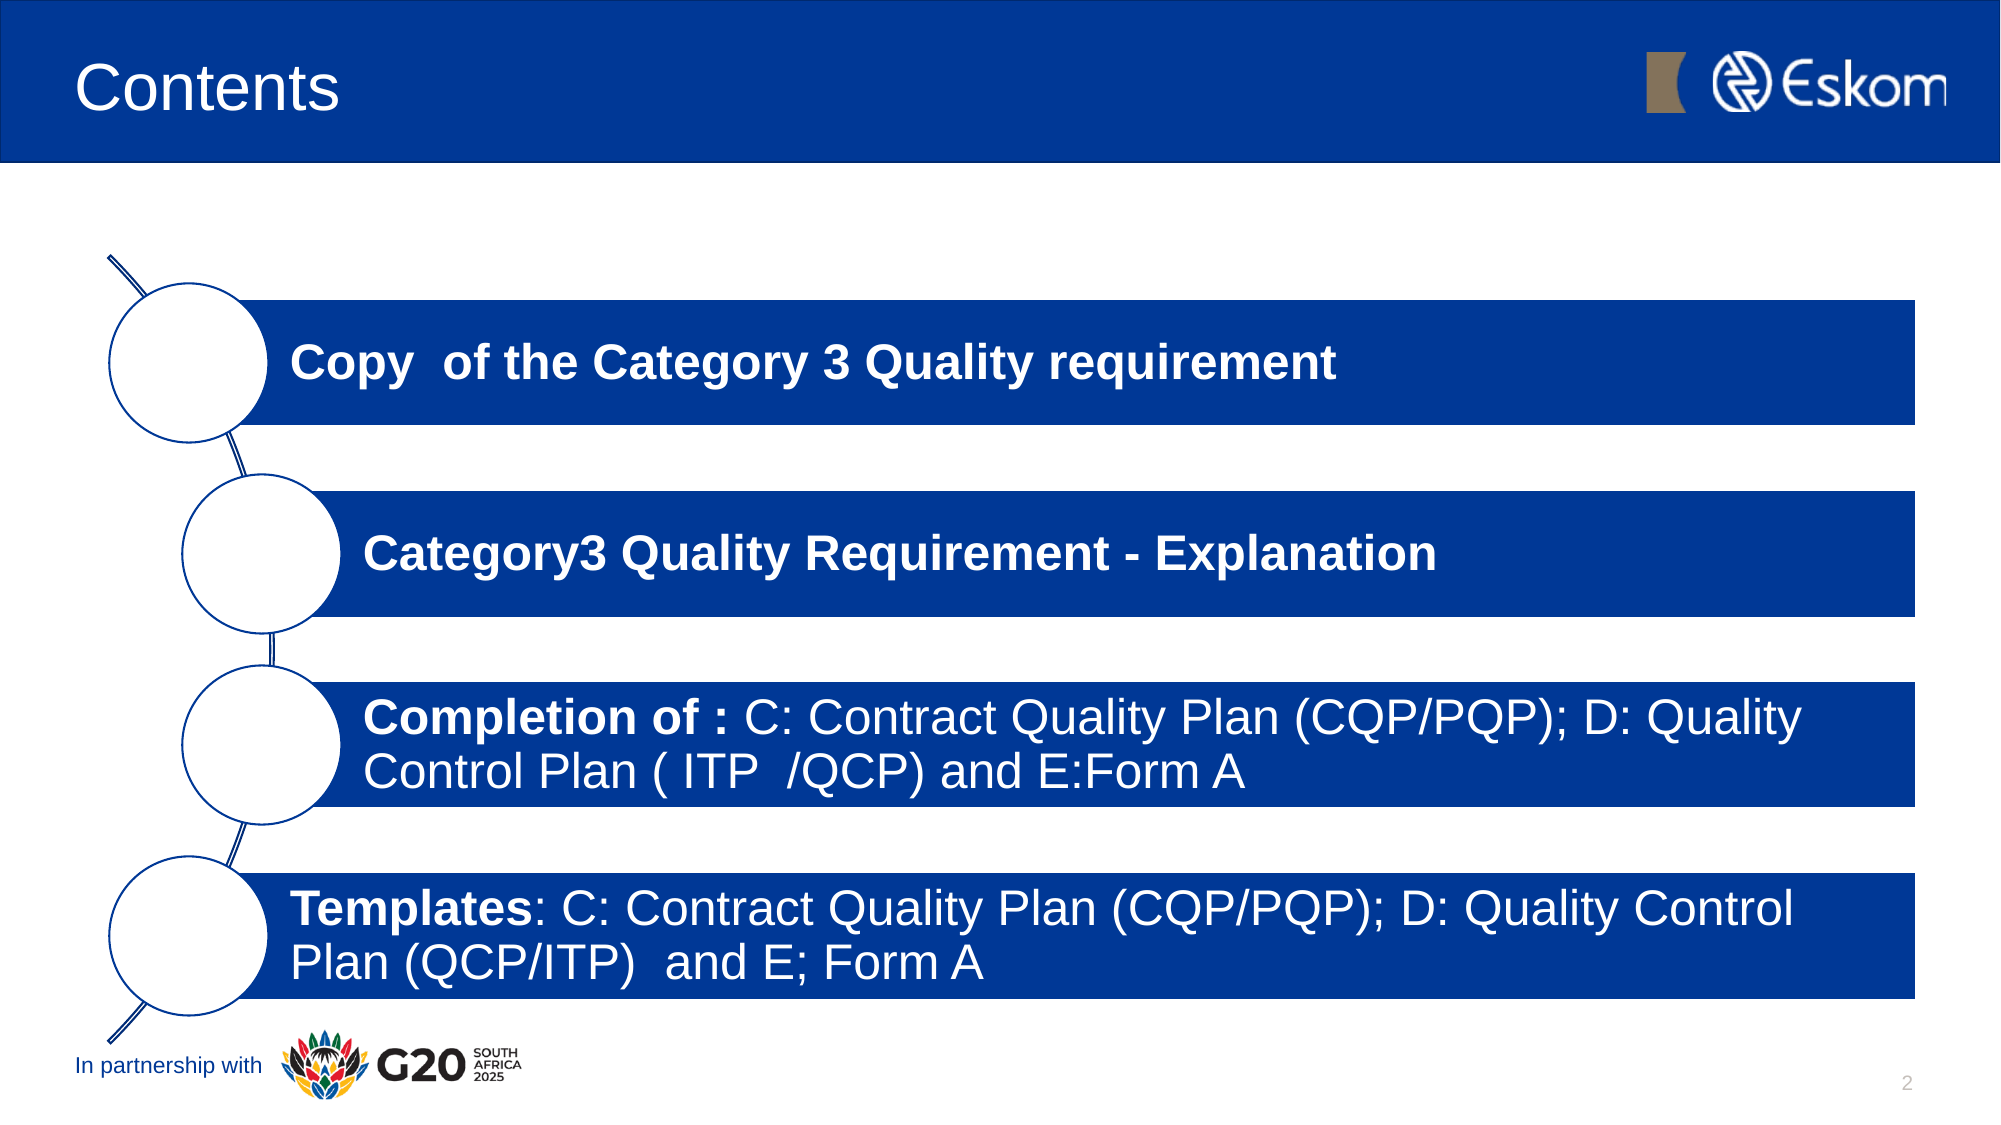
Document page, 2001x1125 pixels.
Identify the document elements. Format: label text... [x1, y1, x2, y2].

slide_number [99, 1064, 481, 1103]
title Contents [59, 33, 1620, 143]
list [95, 235, 1929, 1064]
slide_number 2 [1567, 1064, 1929, 1103]
picture [481, 1064, 526, 1100]
